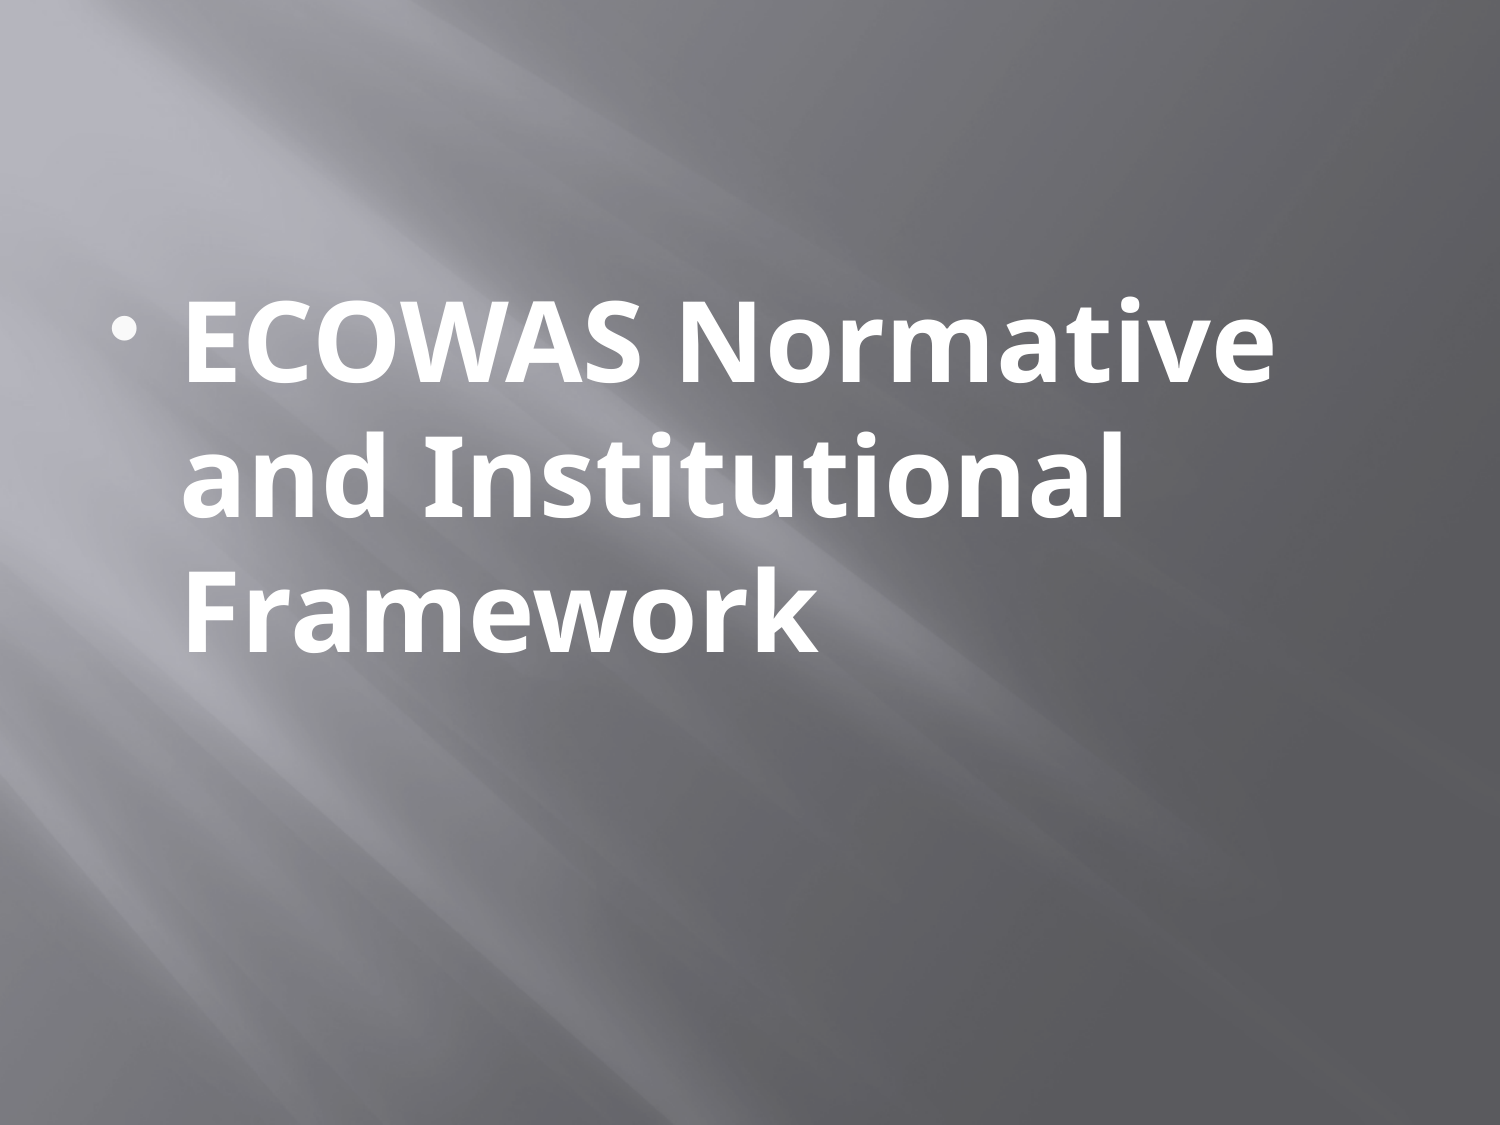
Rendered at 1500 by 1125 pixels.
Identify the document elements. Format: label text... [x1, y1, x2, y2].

list ECOWAS Normative and Institutional Framework [75, 262, 1425, 1035]
